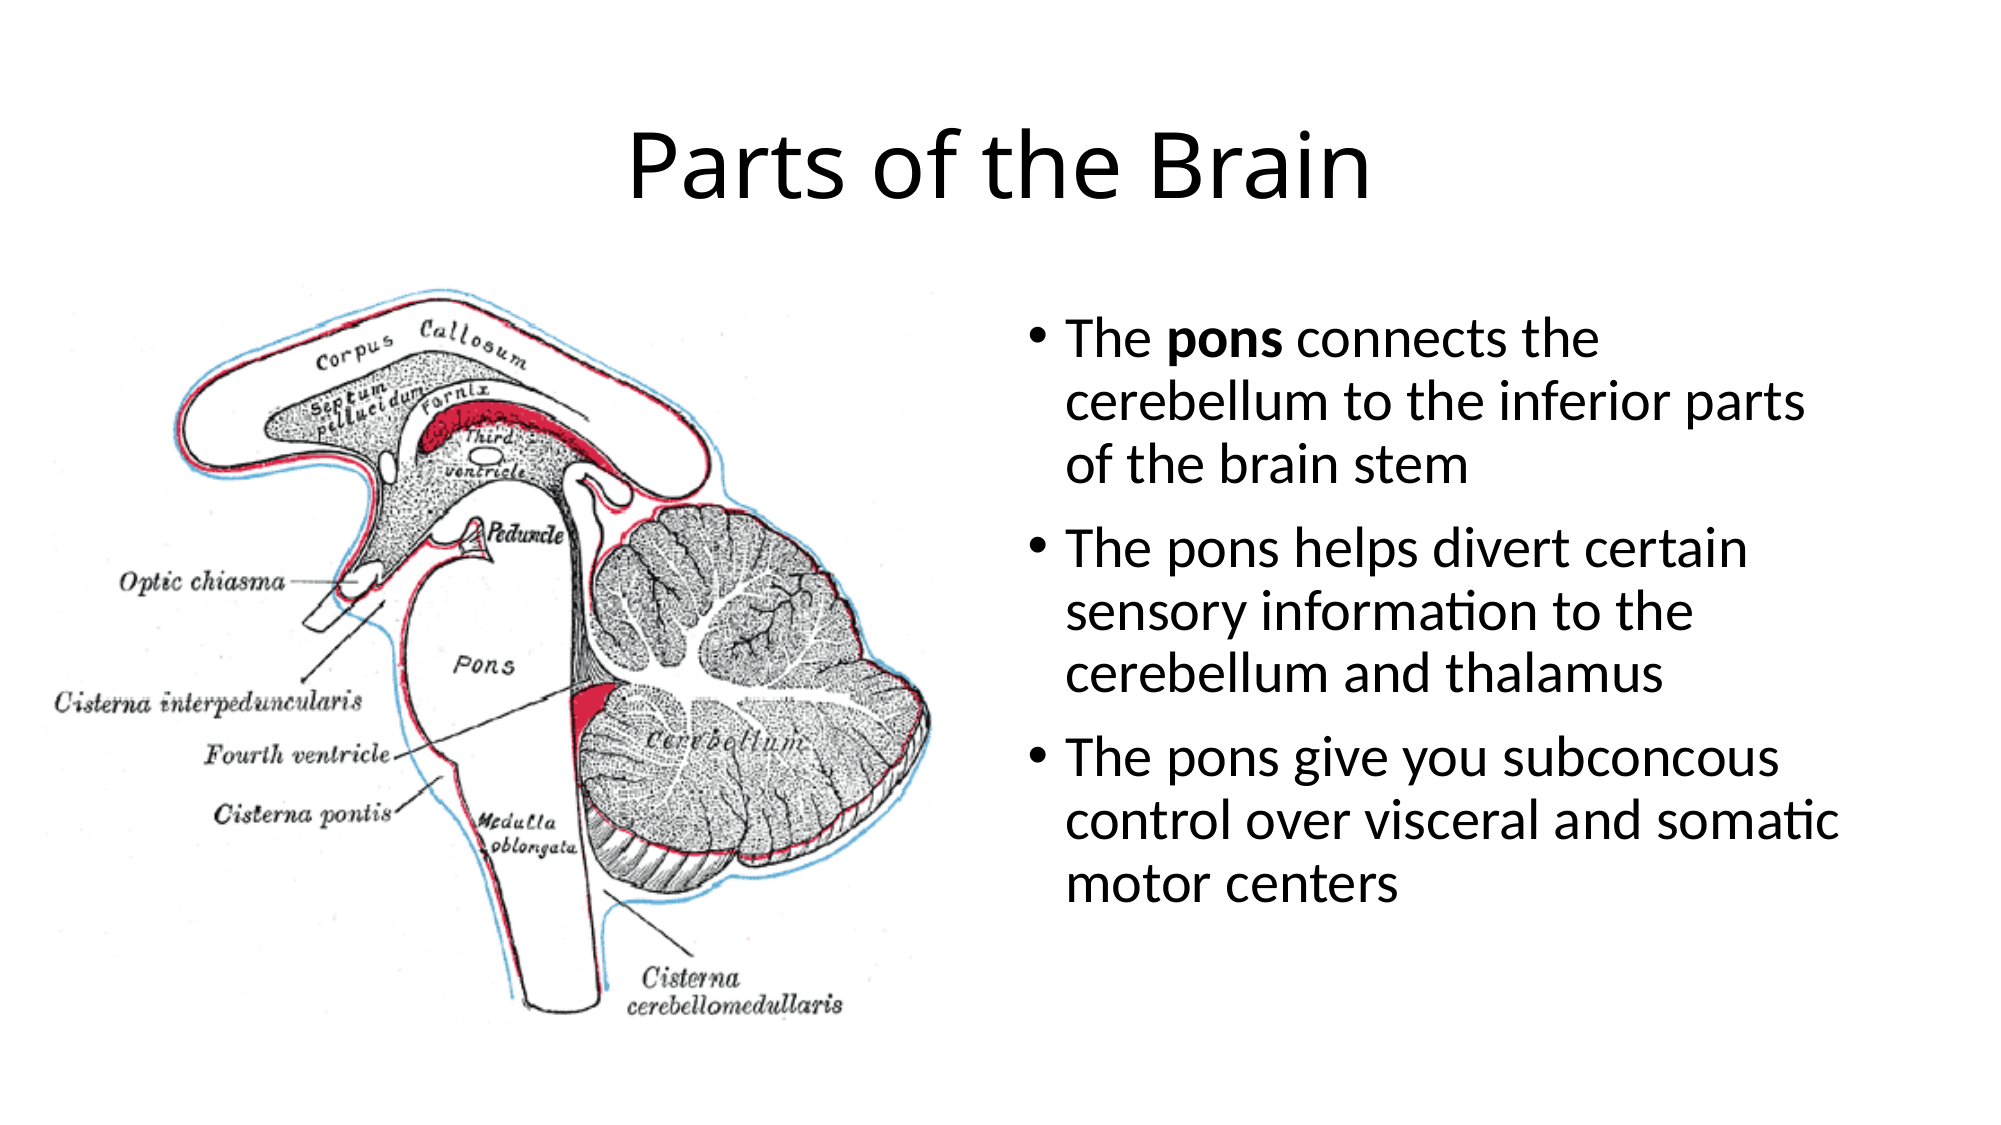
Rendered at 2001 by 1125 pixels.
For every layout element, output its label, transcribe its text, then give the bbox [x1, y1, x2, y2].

list The pons connects the cerebellum to the inferior parts of the brain stem The pons helps divert certain sensory information to the cerebellum and thalamus The pons give you subconcous control over visceral and somatic motor centers [1012, 299, 1863, 1014]
title Parts of the Brain [137, 59, 1863, 278]
picture [33, 277, 936, 1024]
